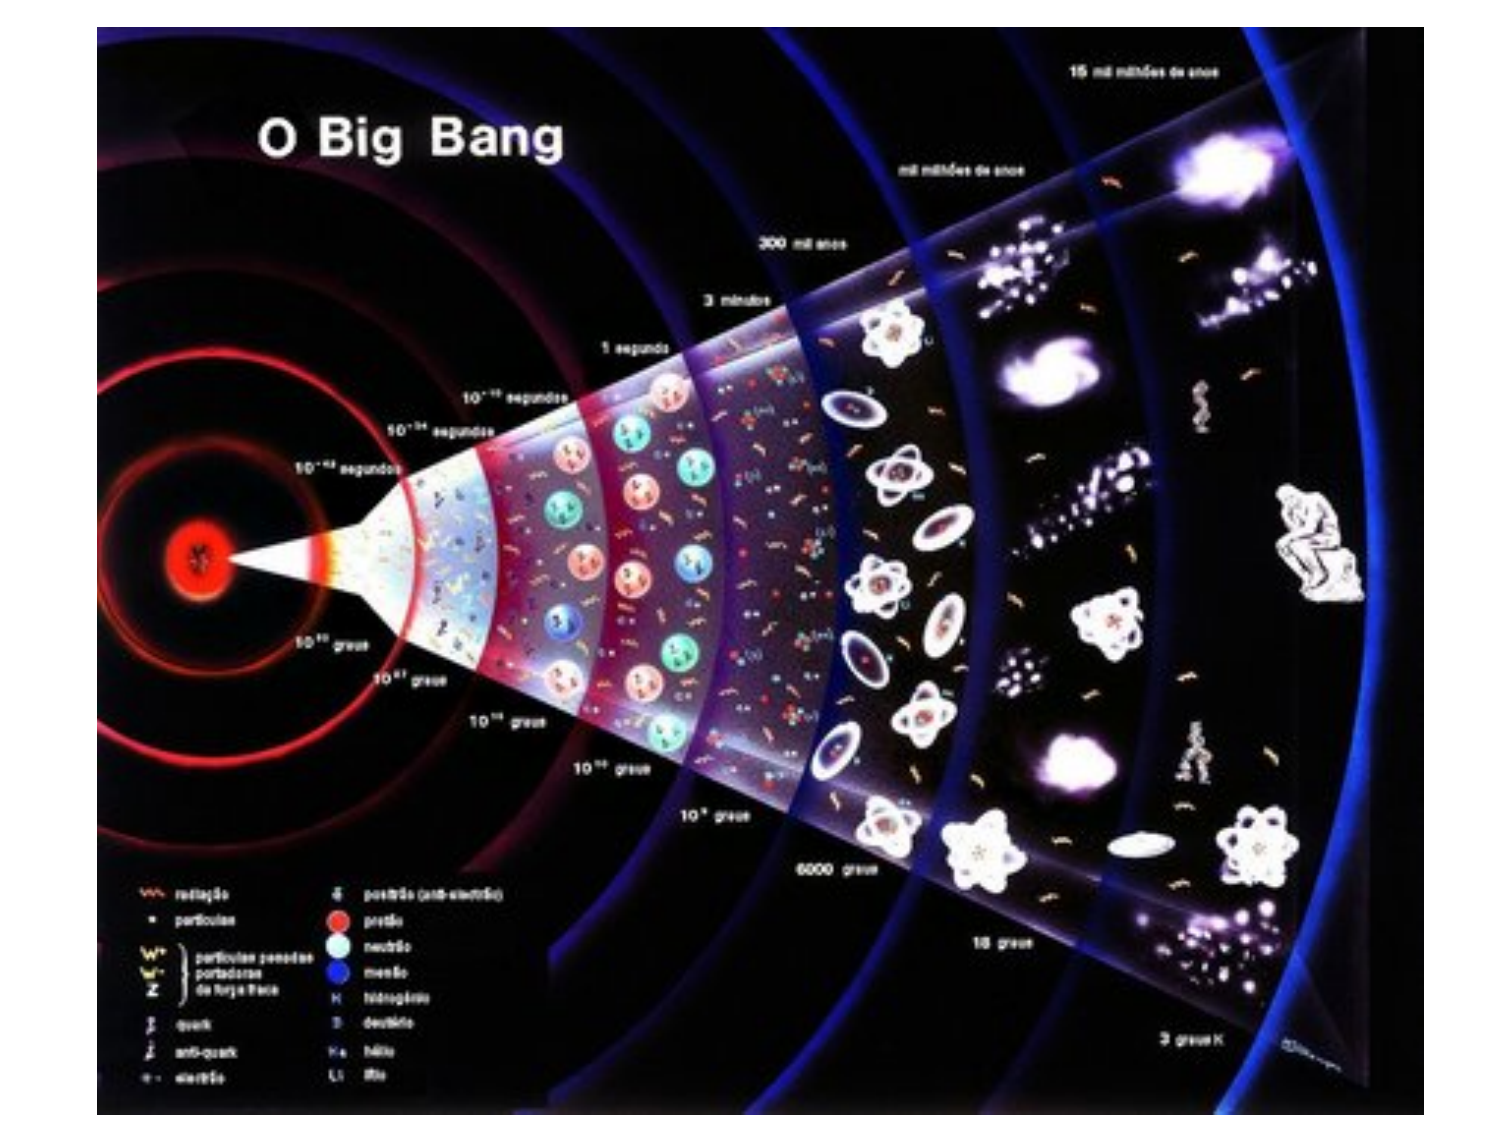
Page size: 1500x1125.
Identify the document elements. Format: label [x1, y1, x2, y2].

picture [96, 26, 1424, 1115]
